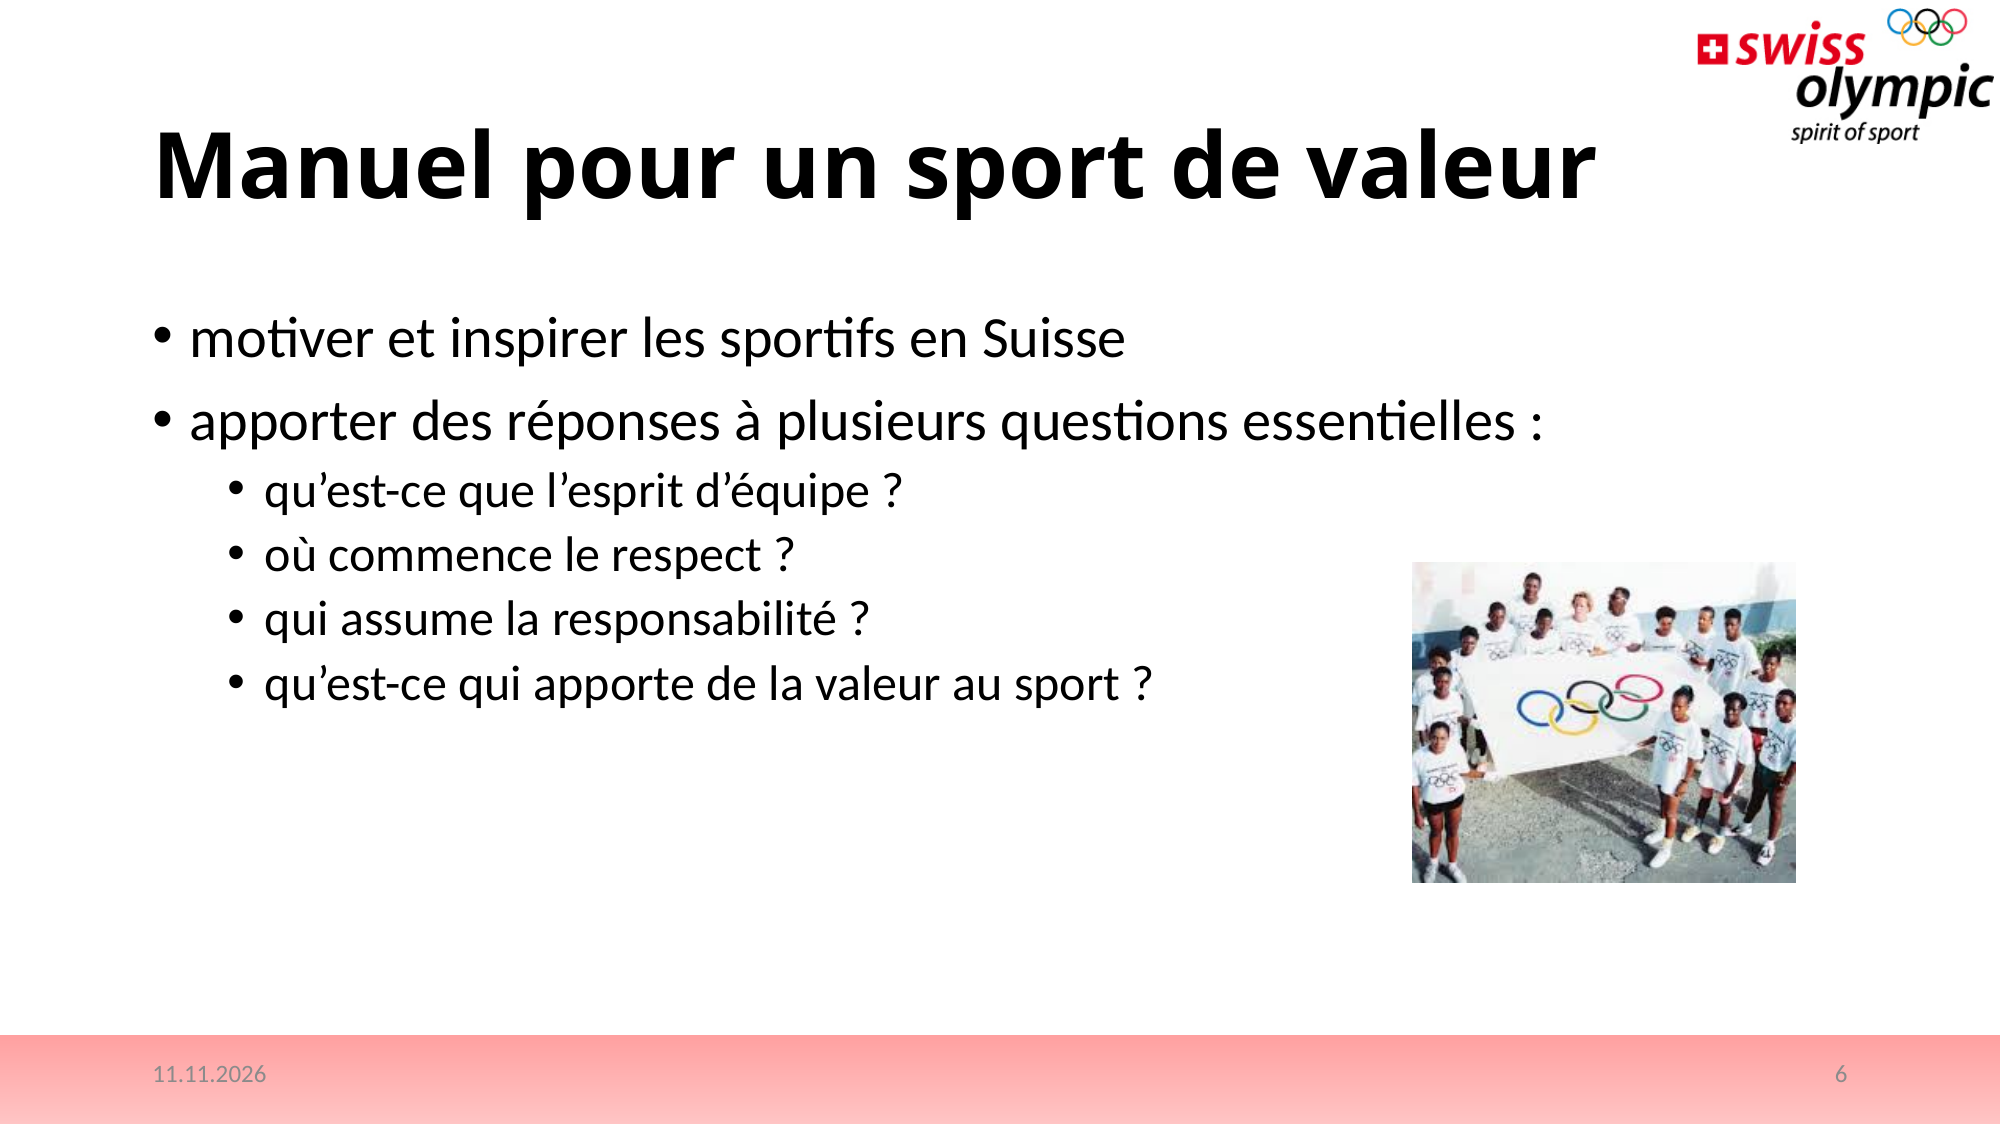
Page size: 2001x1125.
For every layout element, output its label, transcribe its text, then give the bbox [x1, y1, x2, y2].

picture [1412, 562, 1796, 883]
title Manuel pour un sport de valeur [137, 59, 1863, 278]
picture [1697, 8, 1994, 144]
list motiver et inspirer les sportifs en Suisse apporter des réponses à plusieurs questions essentielles : qu’est-ce que l’esprit d’équipe ? où commence le respect ? qui assume la responsabilité ? qu’est-ce qui apporte de la valeur au sport ? [137, 299, 1863, 1014]
slide_number 5 [1412, 1042, 1863, 1103]
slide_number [137, 1042, 588, 1103]
